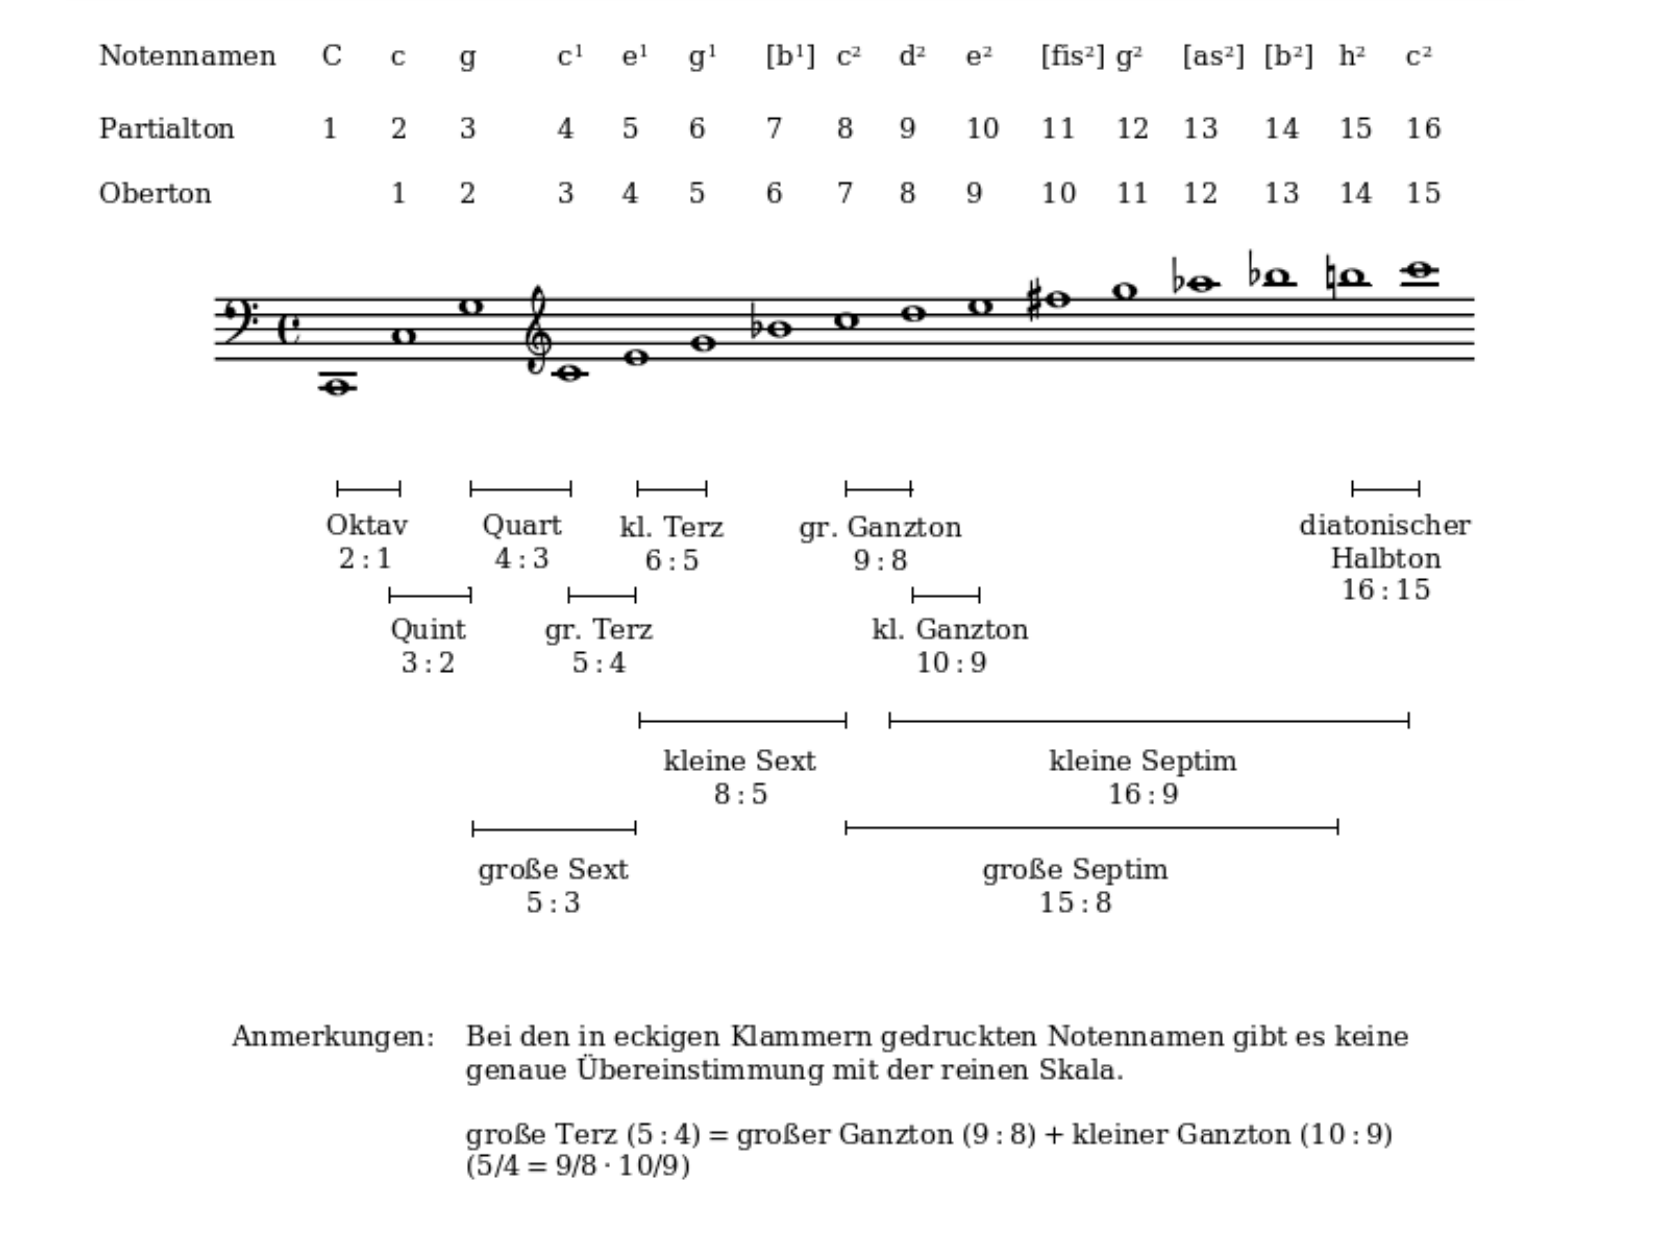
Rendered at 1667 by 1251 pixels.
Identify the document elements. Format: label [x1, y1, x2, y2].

picture [66, 0, 1526, 1230]
